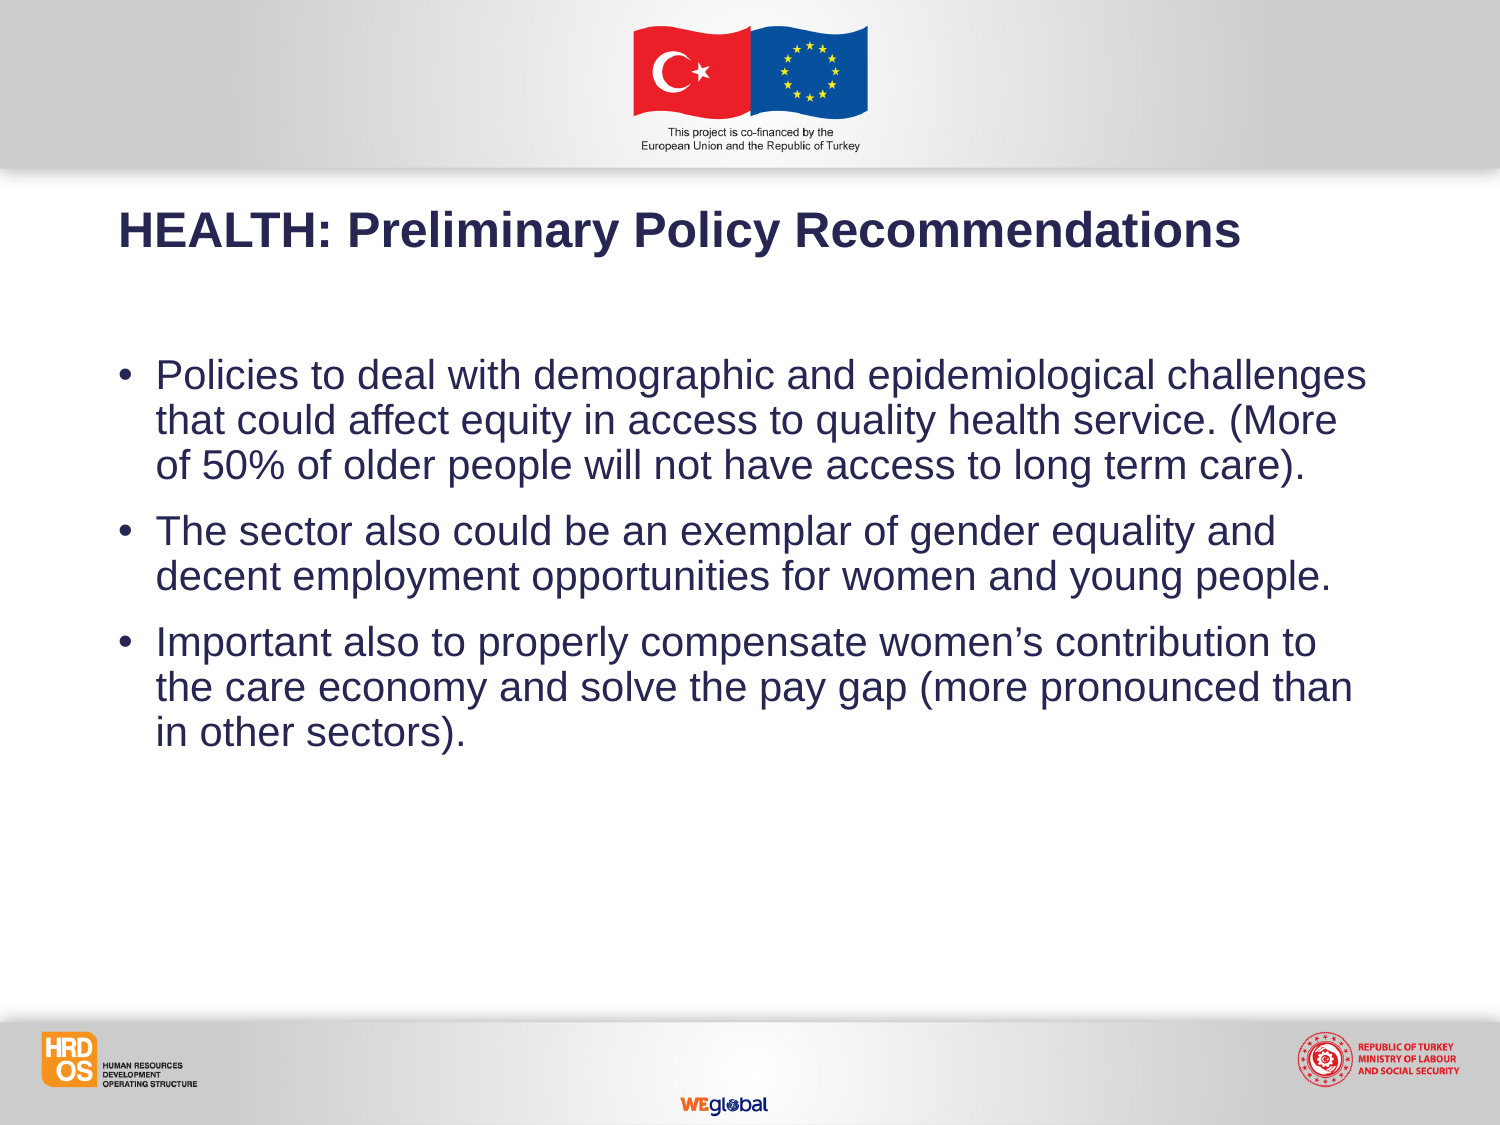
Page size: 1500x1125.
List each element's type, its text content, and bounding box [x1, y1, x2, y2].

picture [0, 0, 1500, 1125]
list HEALTH: Preliminary Policy Recommendations Policies to deal with demographic and epidemiological challenges that could affect equity in access to quality health service. (More of 50% of older people will not have access to long term care). The sector also could be an exemplar of gender equality and decent employment opportunities for women and young people. Important also to properly compensate women’s contribution to the care economy and solve the pay gap (more pronounced than in other sectors). [103, 196, 1397, 1005]
